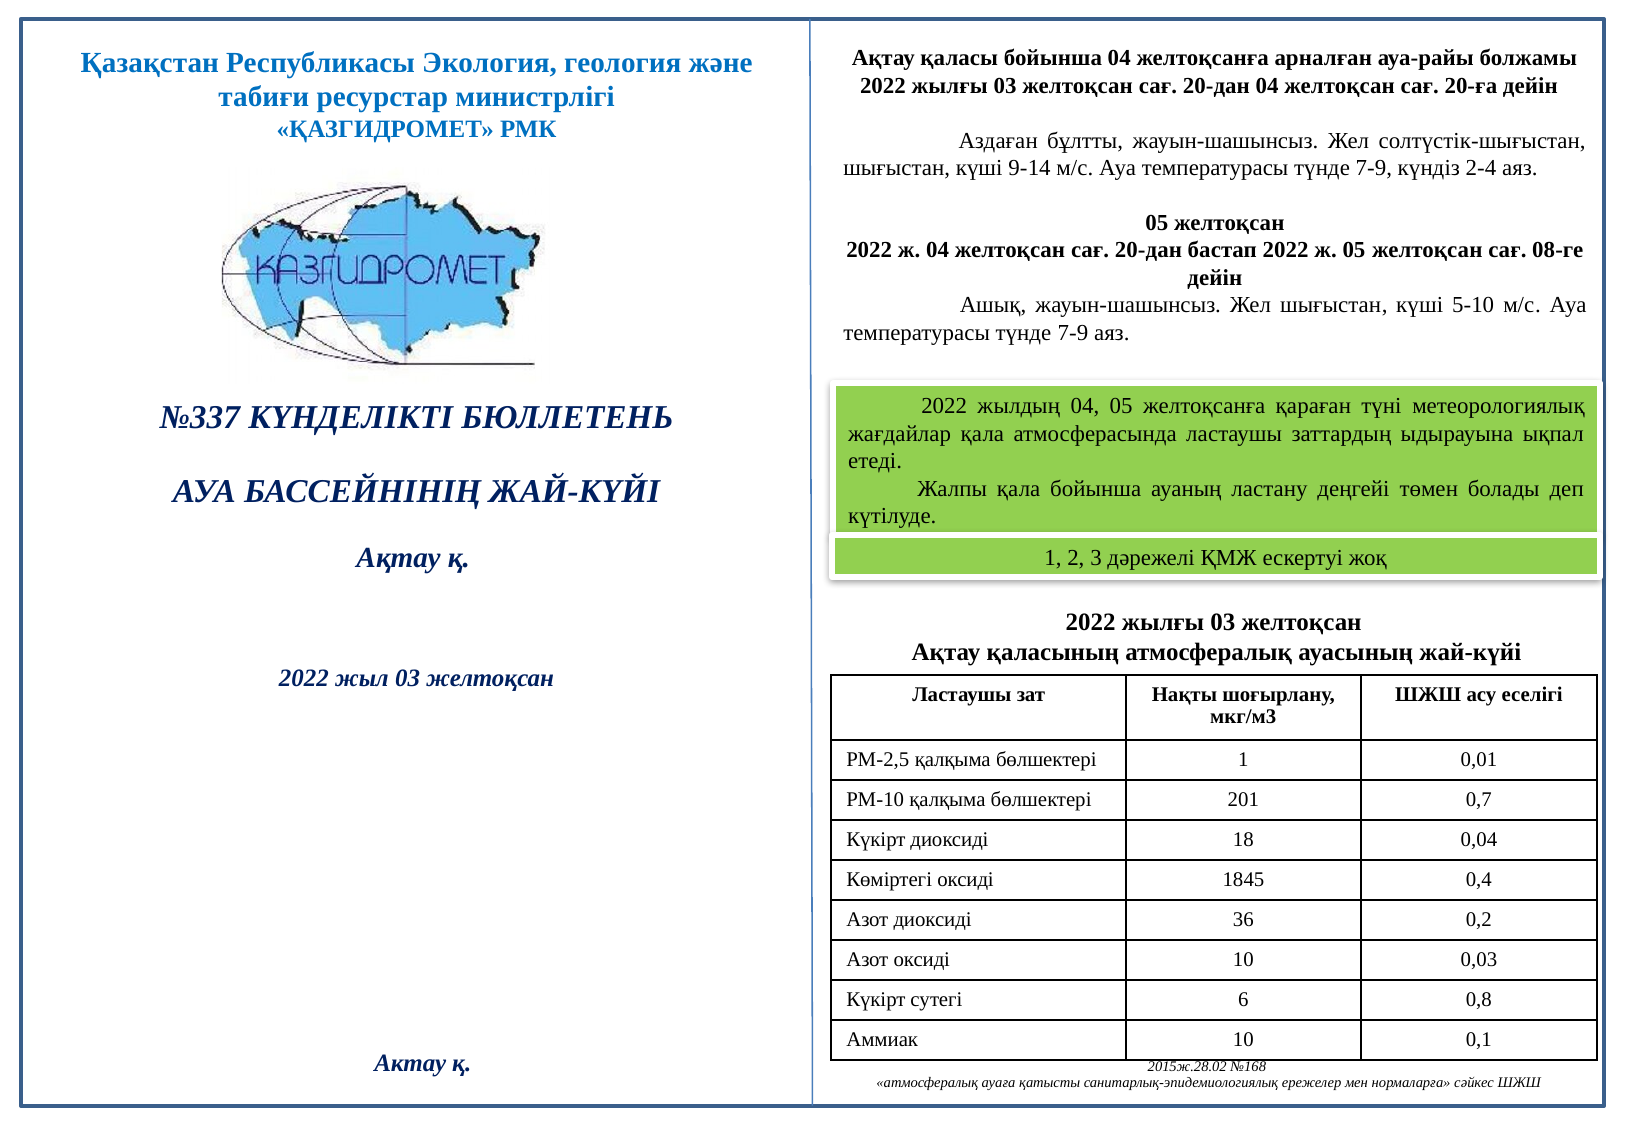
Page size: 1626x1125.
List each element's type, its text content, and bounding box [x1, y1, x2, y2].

table_cell [816, 1102, 1601, 1123]
text_box 2022 жылдың 04, 05 желтоқсанға қараған түні метеорологиялық жағдайлар қала атмосферасында ластаушы заттардың ыдырауына ықпал етеді. Жалпы қала бойынша ауаның ластану деңгейі төмен болады деп күтілуде. [830, 380, 1603, 532]
table_cell РМ-2,5 қалқыма бөлшектері [832, 741, 1125, 779]
table_header ШЖШ асу еселігі [1362, 676, 1596, 739]
table_cell 0,01 [1362, 741, 1596, 779]
table_cell Күкірт диоксиді [832, 821, 1125, 859]
table_header Ластаушы зат [832, 676, 1125, 739]
table_cell 0,7 [1362, 781, 1596, 819]
table_cell 0,2 [1362, 901, 1596, 939]
table_cell 36 [1127, 901, 1360, 939]
table_cell 6 [1127, 981, 1360, 1019]
text_box Ақтау қаласы бойынша 04 желтоқсанға арналған ауа-райы болжамы 2022 жылғы 03 желтоқсан сағ. 20-дан 04 желтоқсан сағ. 20-ға дейін Аздаған бұлтты, жауын-шашынсыз. Жел солтүстік-шығыстан, шығыстан, күші 9-14 м/с. Ауа температурасы түнде 7-9, күндіз 2-4 аяз. 05 желтоқсан 2022 ж. 04 желтоқсан сағ. 20-дан бастап 2022 ж. 05 желтоқсан сағ. 08-ге дейін Ашық, жауын-шашынсыз. Жел шығыстан, күші 5-10 м/с. Ауа температурасы түнде 7-9 аяз. [828, 35, 1602, 353]
text_box 1, 2, 3 дәрежелі ҚМЖ ескертуі жоқ [829, 532, 1603, 580]
table_cell 0,8 [1362, 981, 1596, 1019]
table_header Актау қ. [57, 1049, 789, 1106]
table_cell 201 [1127, 781, 1360, 819]
table_cell 10 [1127, 1021, 1360, 1059]
table_cell 1845 [1127, 861, 1360, 899]
table_cell 0,1 [1362, 1021, 1596, 1059]
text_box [809, 18, 813, 1106]
table_cell 10 [1127, 941, 1360, 979]
table_cell Аммиак [832, 1021, 1125, 1059]
table_cell Көміртегі оксиді [832, 861, 1125, 899]
table_cell 0,4 [1362, 861, 1596, 899]
text_box 2022 жылғы 03 желтоқсан Ақтау қаласының атмосфералық ауасының жай-күйі [818, 598, 1610, 674]
table_cell 0,04 [1362, 821, 1596, 859]
table_cell РМ-10 қалқыма бөлшектері [832, 781, 1125, 819]
text_box Қазақстан Республикасы Экология, геология және табиғи ресурстар министрлігі «ҚАЗГИДРОМЕТ» РМК [21, 35, 804, 150]
table_cell 18 [1127, 821, 1360, 859]
table_cell Азот диоксиді [832, 901, 1125, 939]
table_header №337 КҮНДЕЛІКТІ БЮЛЛЕТЕНЬ АУА БАССЕЙНІНІҢ ЖАЙ-КҮЙІ Ақтау қ. 2022 жыл 03 желтоқсан [50, 399, 783, 716]
picture [221, 167, 555, 384]
table_cell Азот оксиді [832, 941, 1125, 979]
table_cell Күкірт сутегі [832, 981, 1125, 1019]
text_box [19, 17, 1606, 1108]
table_cell 0,03 [1362, 941, 1596, 979]
table_cell 1 [1127, 741, 1360, 779]
table_header Нақты шоғырлану, мкг/м3 [1127, 676, 1360, 739]
table_header 2015ж.28.02 №168 «атмосфералық ауаға қатысты санитарлық-эпидемиологиялық ережелер мен нормаларға» сәйкес ШЖШ [817, 1059, 1601, 1102]
